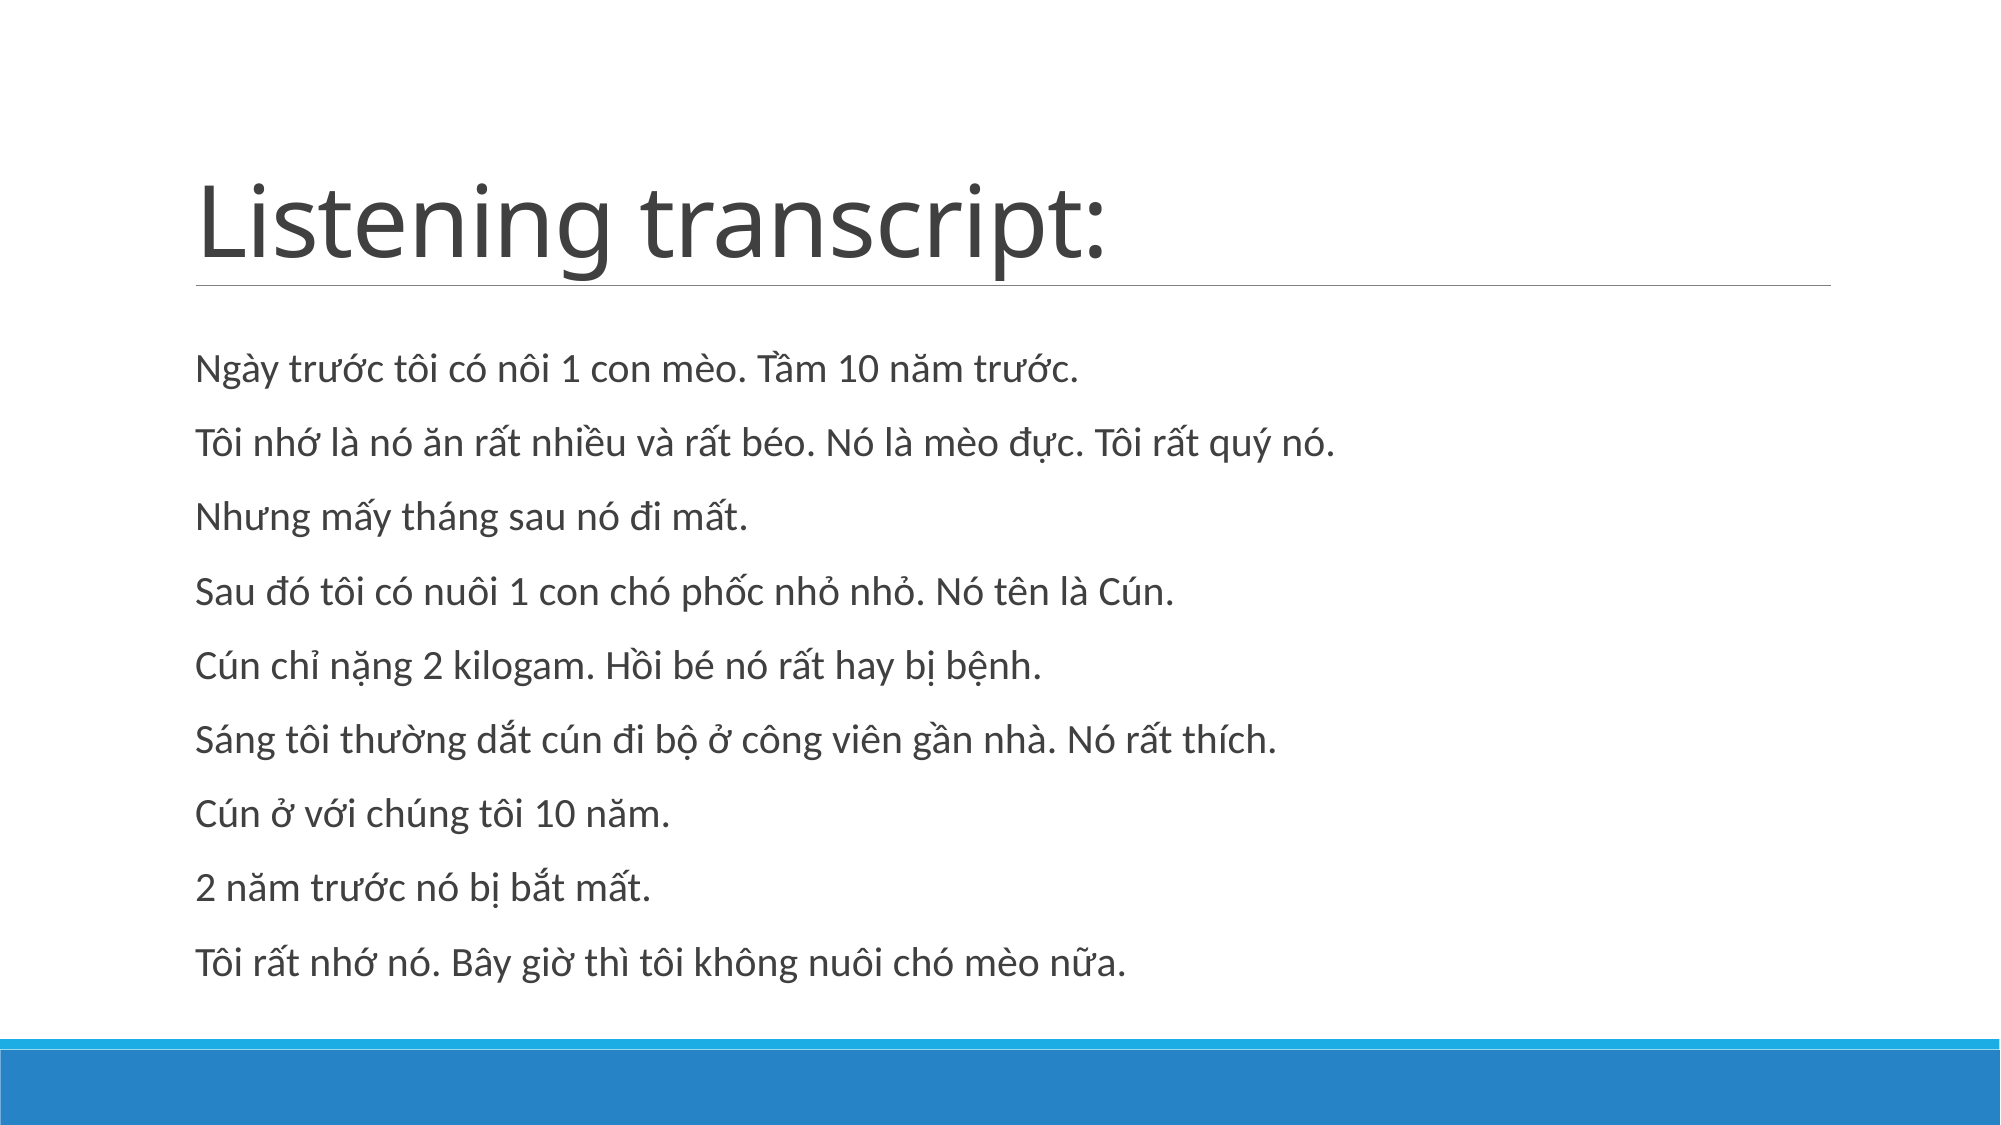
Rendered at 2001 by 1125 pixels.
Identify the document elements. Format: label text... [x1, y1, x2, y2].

title Listening transcript: [180, 47, 1830, 285]
list Ngày trước tôi có nôi 1 con mèo. Tầm 10 năm trước. Tôi nhớ là nó ăn rất nhiều và rất béo. Nó là mèo đực. Tôi rất quý nó. Nhưng mấy tháng sau nó đi mất. Sau đó tôi có nuôi 1 con chó phốc nhỏ nhỏ. Nó tên là Cún. Cún chỉ nặng 2 kilogam. Hồi bé nó rất hay bị bệnh. Sáng tôi thường dắt cún đi bộ ở công viên gần nhà. Nó rất thích. Cún ở với chúng tôi 10 năm. 2 năm trước nó bị bắt mất. Tôi rất nhớ nó. Bây giờ thì tôi không nuôi chó mèo nữa. [180, 338, 1830, 1027]
